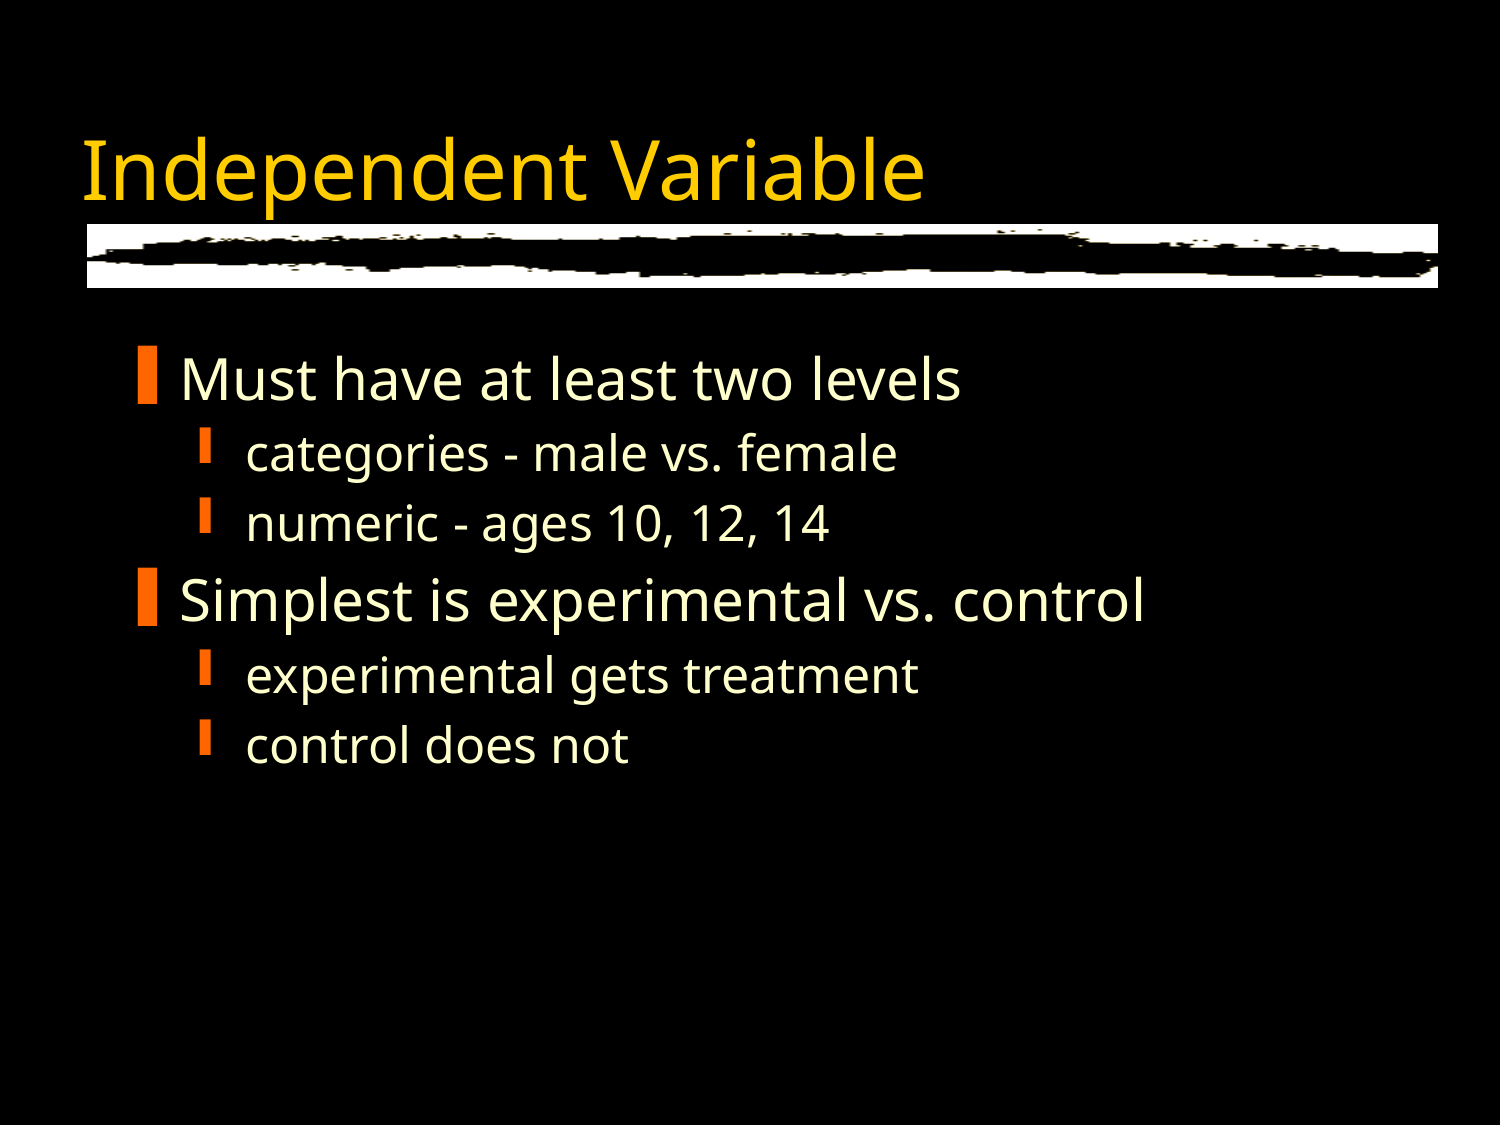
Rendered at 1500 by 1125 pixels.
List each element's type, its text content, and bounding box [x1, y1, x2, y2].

list Must have at least two levels categories - male vs. female numeric - ages 10, 12, 14 Simplest is experimental vs. control experimental gets treatment control does not [108, 334, 1426, 1076]
title Independent Variable [66, 37, 1342, 226]
